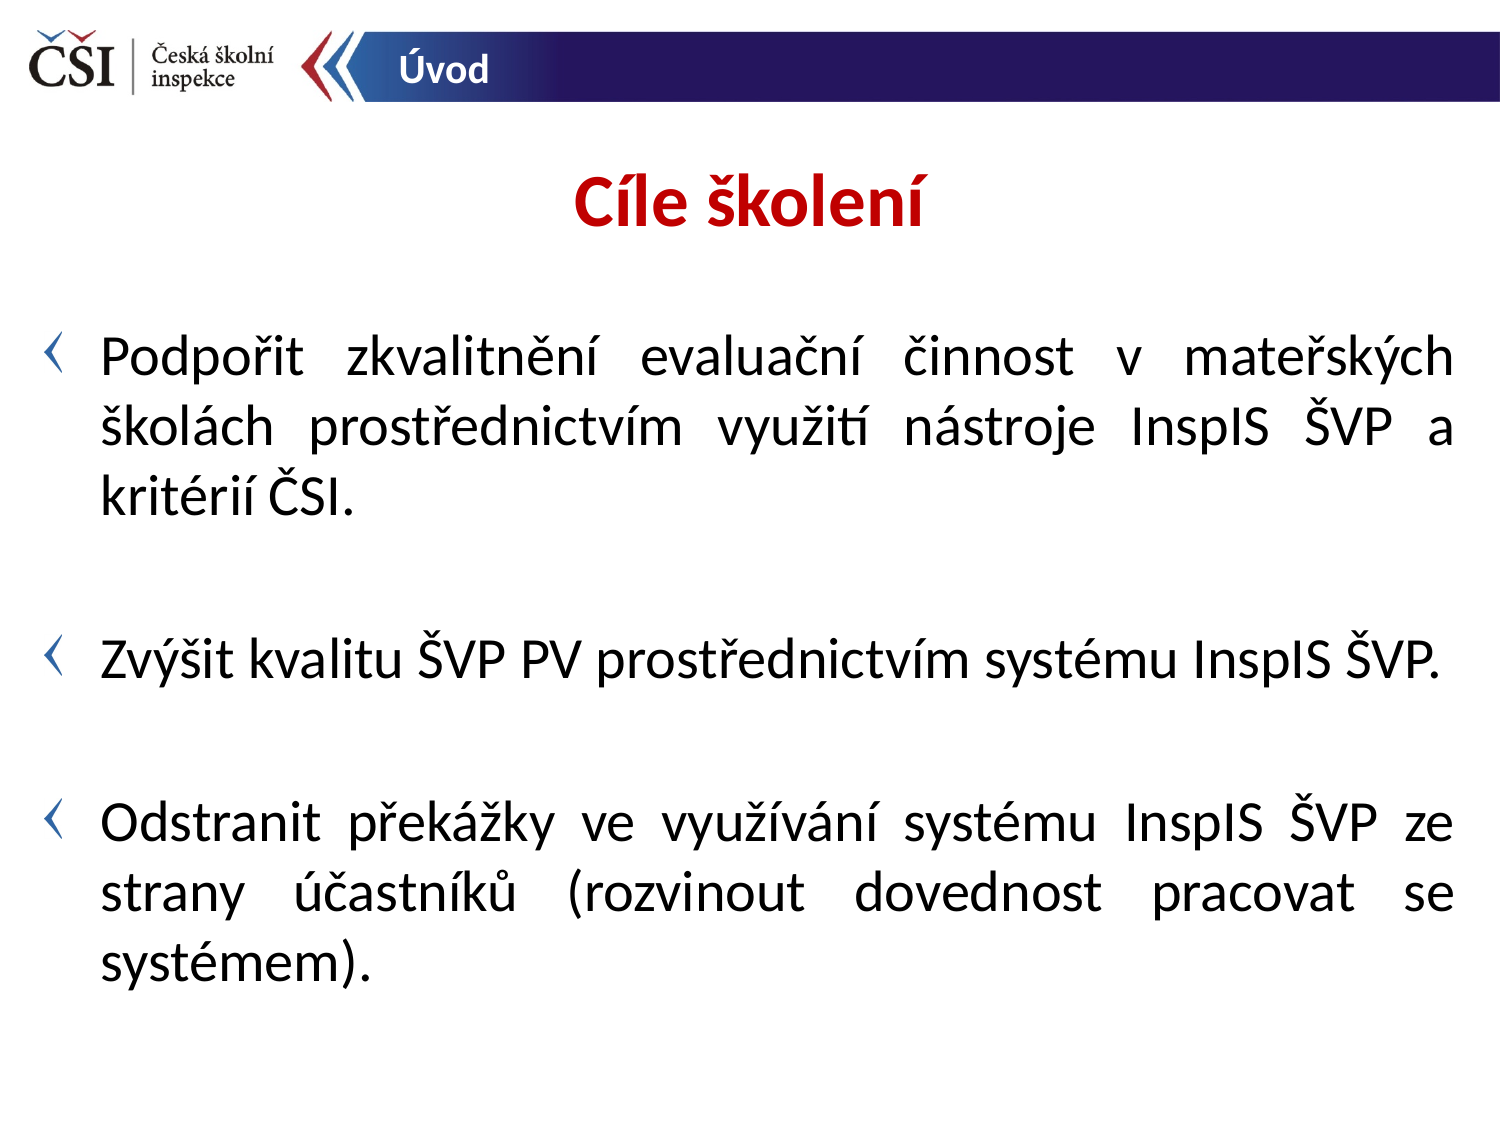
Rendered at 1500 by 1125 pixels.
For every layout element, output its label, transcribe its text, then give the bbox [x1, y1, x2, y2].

list Cíle školení [29, 125, 1471, 268]
text_box Úvod [383, 33, 901, 100]
list Podpořit zkvalitnění evaluační činnost v mateřských školách prostřednictvím využití nástroje InspIS ŠVP a kritérií ČSI. Zvýšit kvalitu ŠVP PV prostřednictvím systému InspIS ŠVP. Odstranit překážky ve využívání systému InspIS ŠVP ze strany účastníků (rozvinout dovednost pracovat se systémem). [29, 297, 1471, 1094]
picture [44, 798, 62, 839]
picture [44, 331, 62, 373]
picture [29, 30, 1500, 102]
picture [44, 634, 62, 676]
